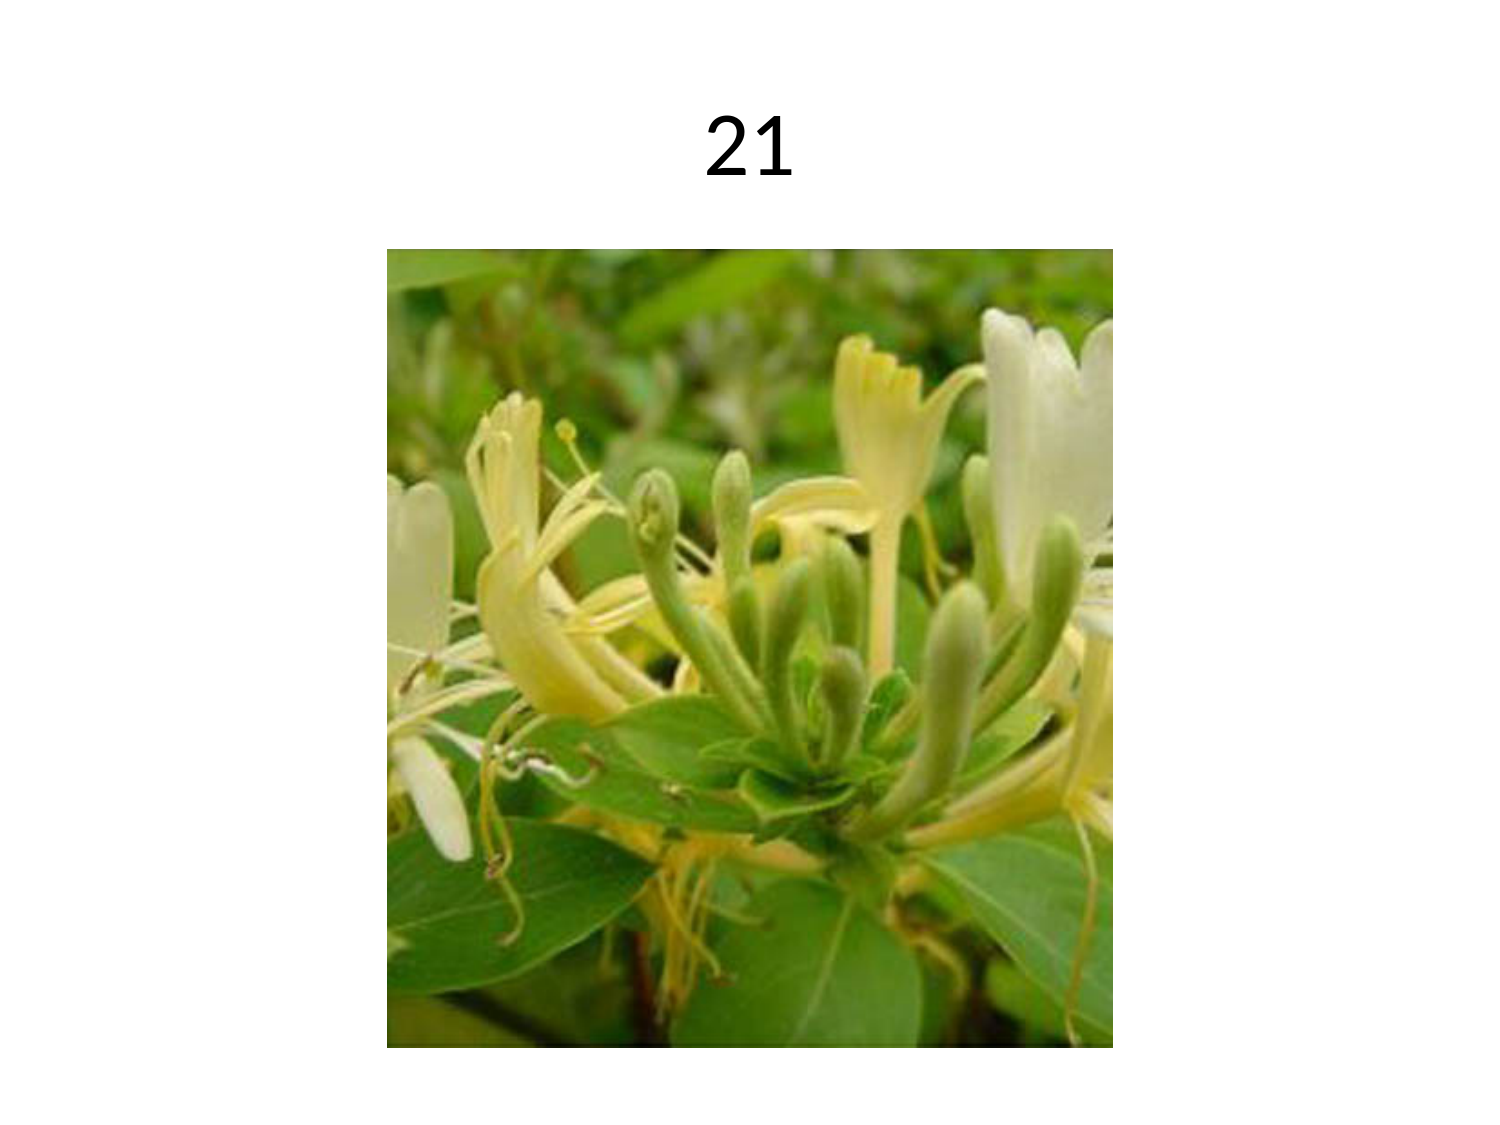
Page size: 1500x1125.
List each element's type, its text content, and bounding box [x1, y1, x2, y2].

picture [387, 249, 1113, 1048]
title 21 [75, 45, 1425, 233]
